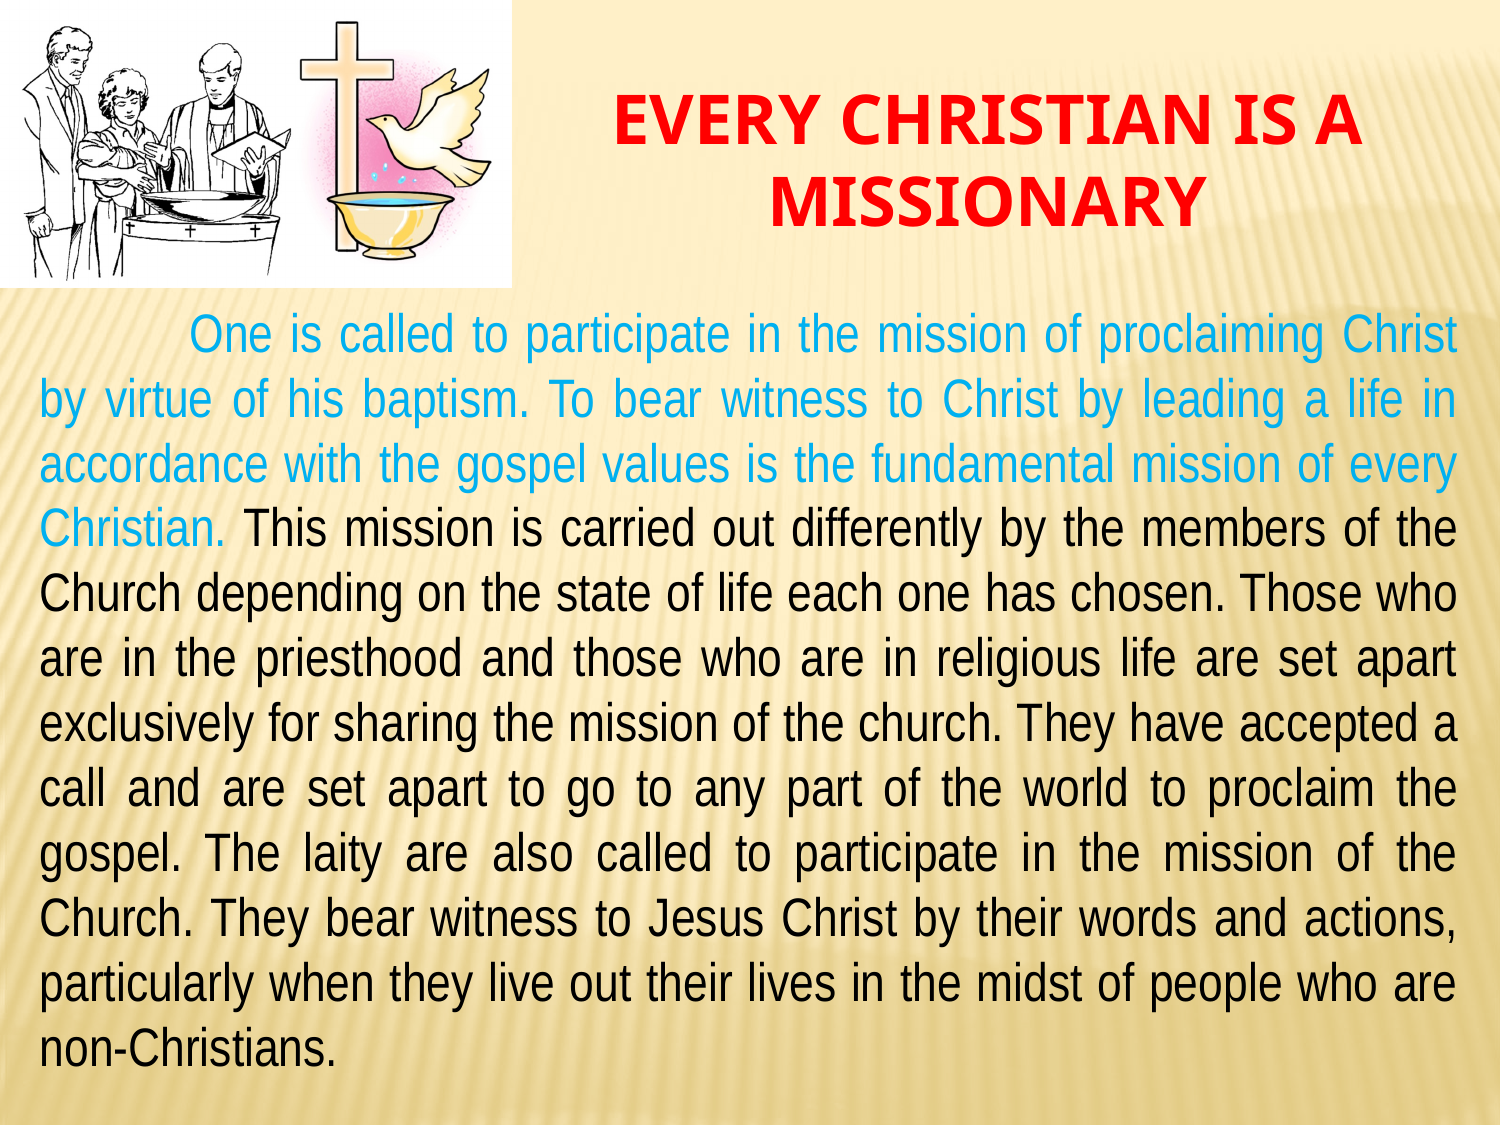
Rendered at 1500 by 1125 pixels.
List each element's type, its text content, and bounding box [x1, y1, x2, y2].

text_box One is called to participate in the mission of proclaiming Christ by virtue of his baptism. To bear witness to Christ by leading a life in accordance with the gospel values is the fundamental mission of every Christian. This mission is carried out differently by the members of the Church depending on the state of life each one has chosen. Those who are in the priesthood and those who are in religious life are set apart exclusively for sharing the mission of the church. They have accepted a call and are set apart to go to any part of the world to proclaim the gospel. The laity are also called to participate in the mission of the Church. They bear witness to Jesus Christ by their words and actions, particularly when they live out their lives in the midst of people who are non-Christians. [24, 290, 1475, 1085]
picture [0, 0, 512, 288]
text_box EVERY CHRISTIAN IS A MISSIONARY [519, 68, 1500, 248]
